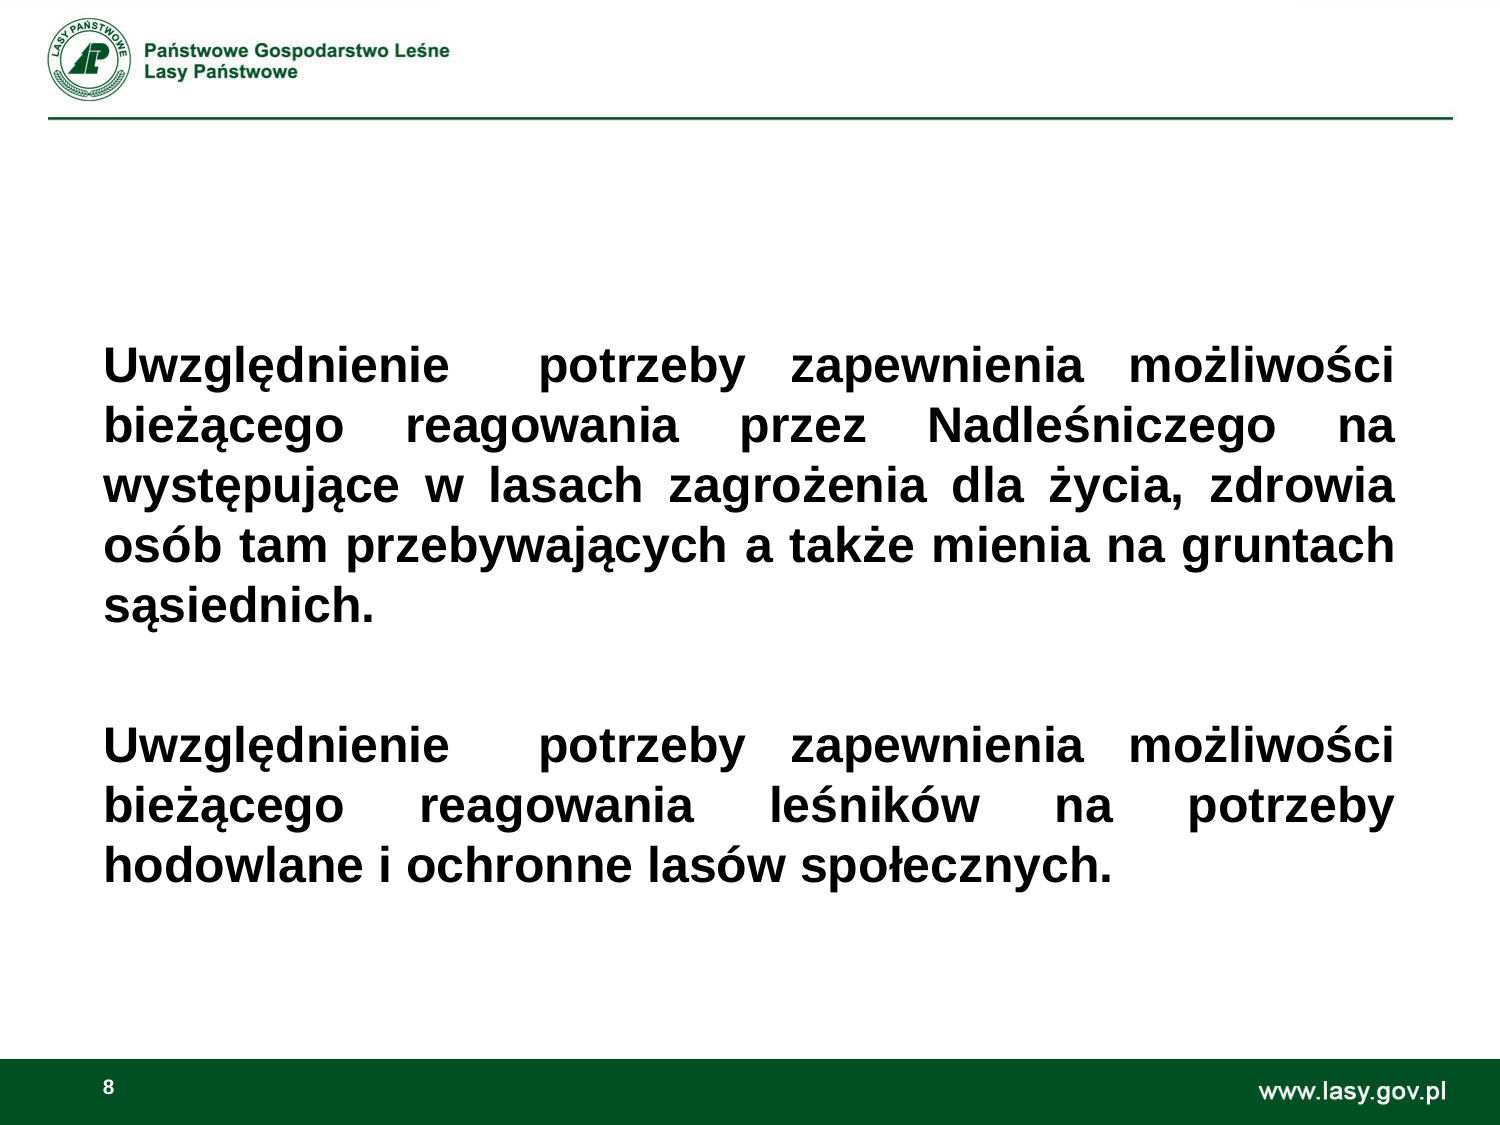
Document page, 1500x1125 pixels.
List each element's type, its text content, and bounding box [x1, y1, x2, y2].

picture [0, 0, 1500, 1125]
list Uwzględnienie potrzeby zapewnienia możliwości bieżącego reagowania przez Nadleśniczego na występujące w lasach zagrożenia dla życia, zdrowia osób tam przebywających a także mienia na gruntach sąsiednich. Uwzględnienie potrzeby zapewnienia możliwości bieżącego reagowania leśników na potrzeby hodowlane i ochronne lasów społecznych. [88, 255, 1412, 994]
